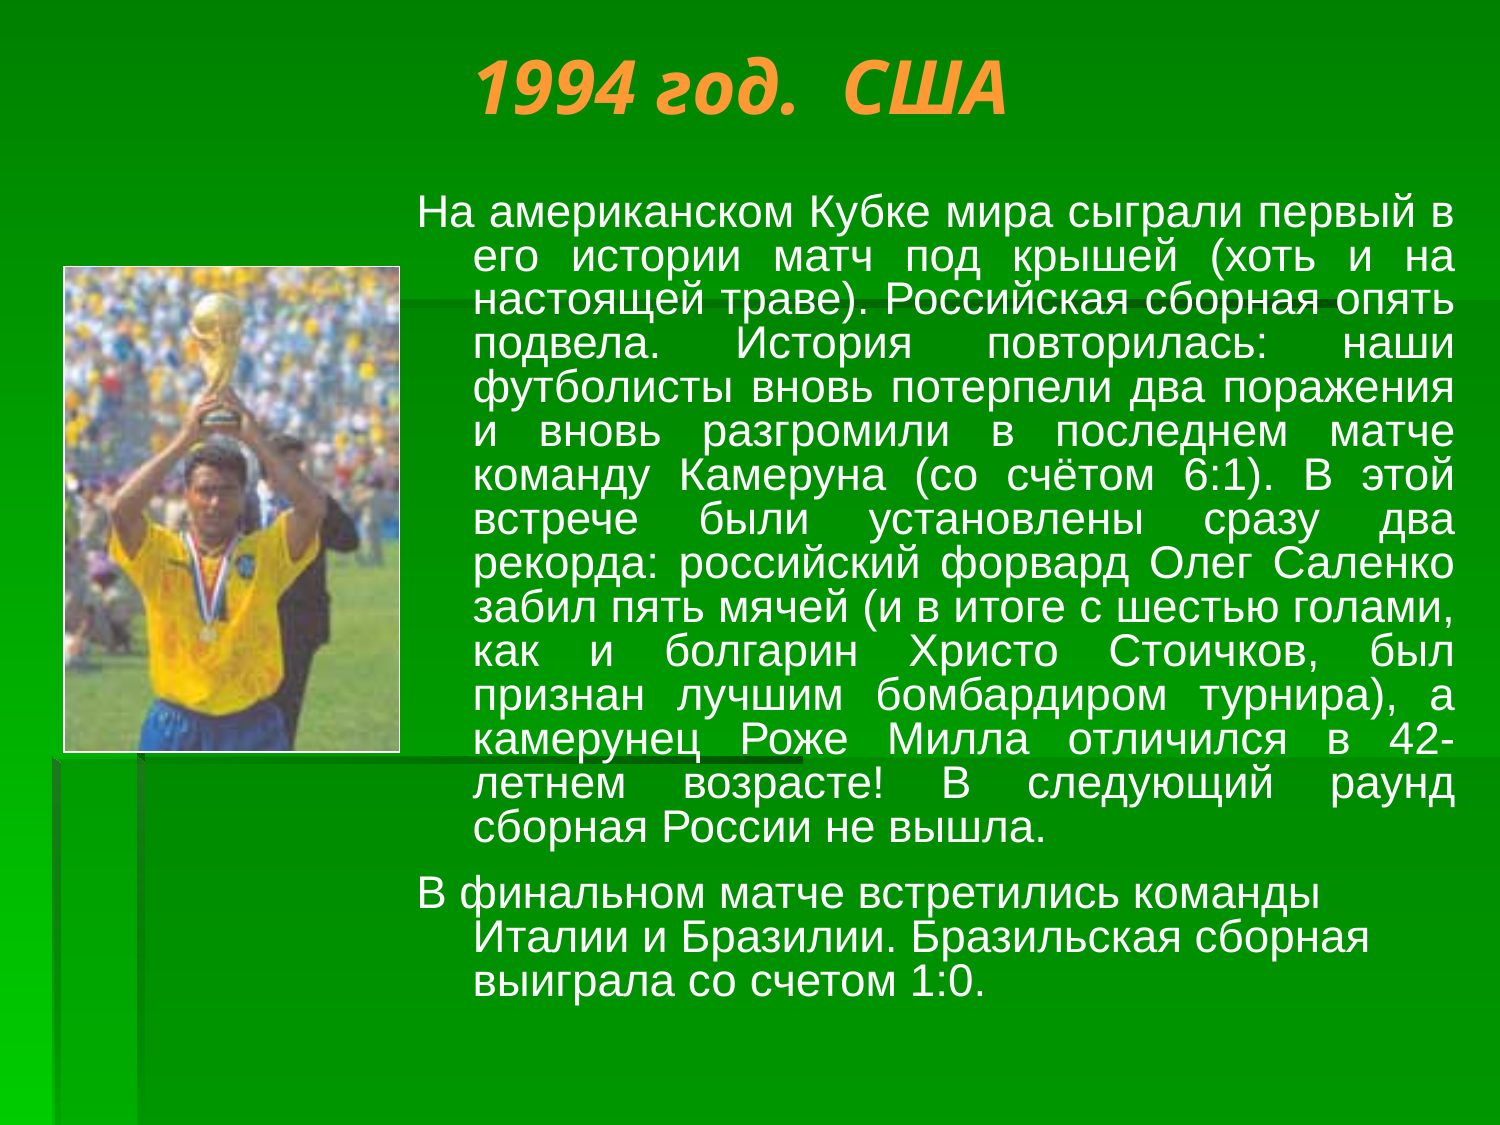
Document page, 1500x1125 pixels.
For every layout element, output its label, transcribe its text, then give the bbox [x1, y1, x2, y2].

text_box 1994 год. США [53, 31, 1429, 138]
text_box На американском Кубке мира сыграли первый в его истории матч под крышей (хоть и на настоящей траве). Российская сборная опять подвела. История повторилась: наши футболисты вновь потерпели два поражения и вновь разгромили в последнем матче команду Камеруна (со счётом 6:1). В этой встрече были установлены сразу два рекорда: российский форвард Олег Саленко забил пять мячей (и в итоге с шестью голами, как и болгарин Христо Стоичков, был признан лучшим бомбардиром турнира), а камерунец Роже Милла отличился в 42-летнем возрасте! В следующий раунд сборная России не вышла. В финальном матче встретились команды Италии и Бразилии. Бразильская сборная выиграла со счетом 1:0. [407, 184, 1471, 1014]
picture [64, 266, 400, 752]
